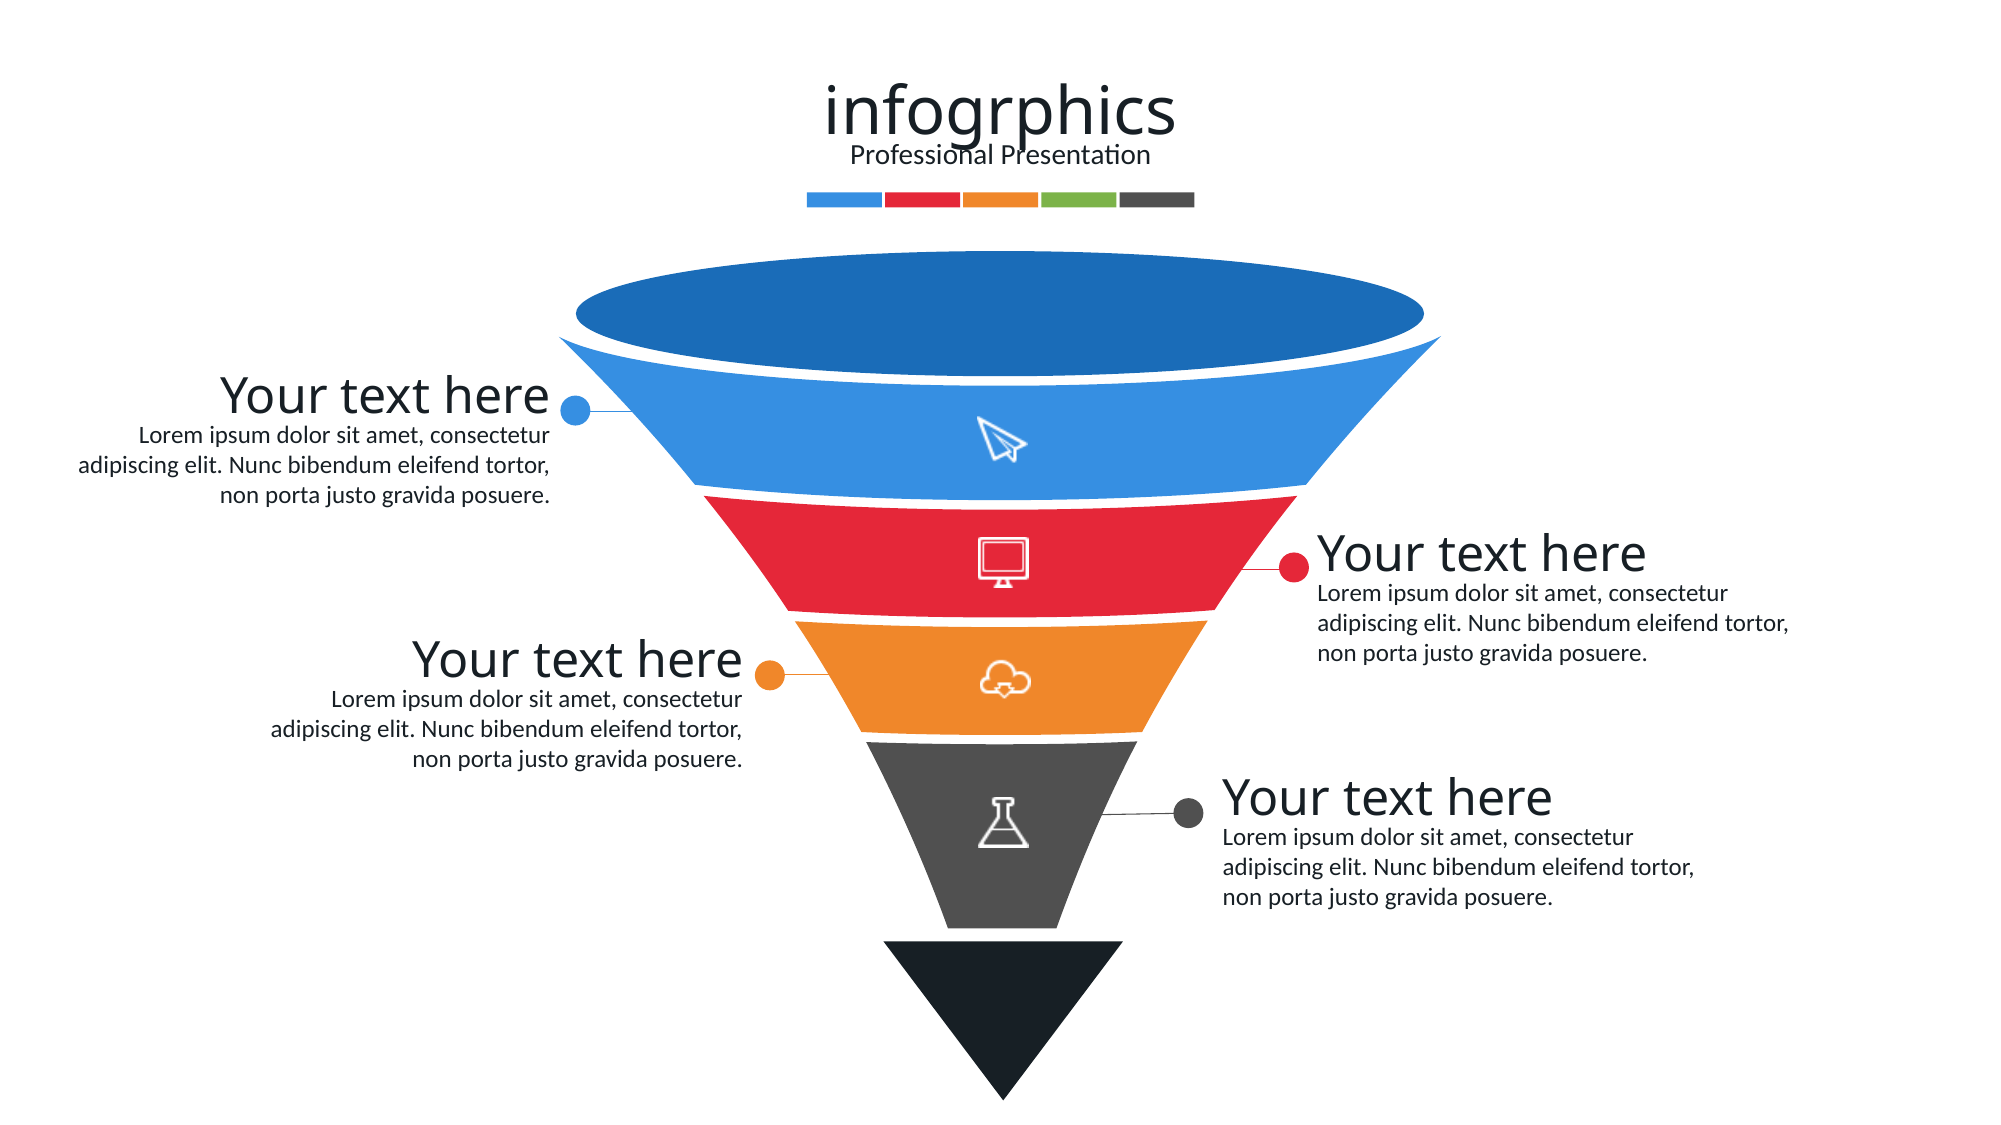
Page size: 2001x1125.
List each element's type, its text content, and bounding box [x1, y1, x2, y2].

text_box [0, 60, 2000, 208]
text_box Your text here [239, 620, 558, 695]
text_box Lorem ipsum dolor sit amet, consectetur adipiscing elit. Nunc bibendum eleifend tortor, non porta justo gravida posuere. [46, 432, 558, 516]
picture [977, 415, 1028, 466]
picture [978, 797, 1029, 848]
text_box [558, 251, 1442, 1101]
text_box Your text here [1442, 514, 1822, 589]
text_box Your text here [46, 356, 558, 432]
text_box Lorem ipsum dolor sit amet, consectetur adipiscing elit. Nunc bibendum eleifend tortor, non porta justo gravida posuere. [1442, 589, 1822, 674]
text_box Lorem ipsum dolor sit amet, consectetur adipiscing elit. Nunc bibendum eleifend tortor, non porta justo gravida posuere. [1442, 833, 1727, 918]
text_box Your text here [1442, 757, 1727, 833]
picture [980, 654, 1031, 705]
picture [978, 537, 1029, 588]
text_box Lorem ipsum dolor sit amet, consectetur adipiscing elit. Nunc bibendum eleifend tortor, non porta justo gravida posuere. [239, 695, 558, 780]
